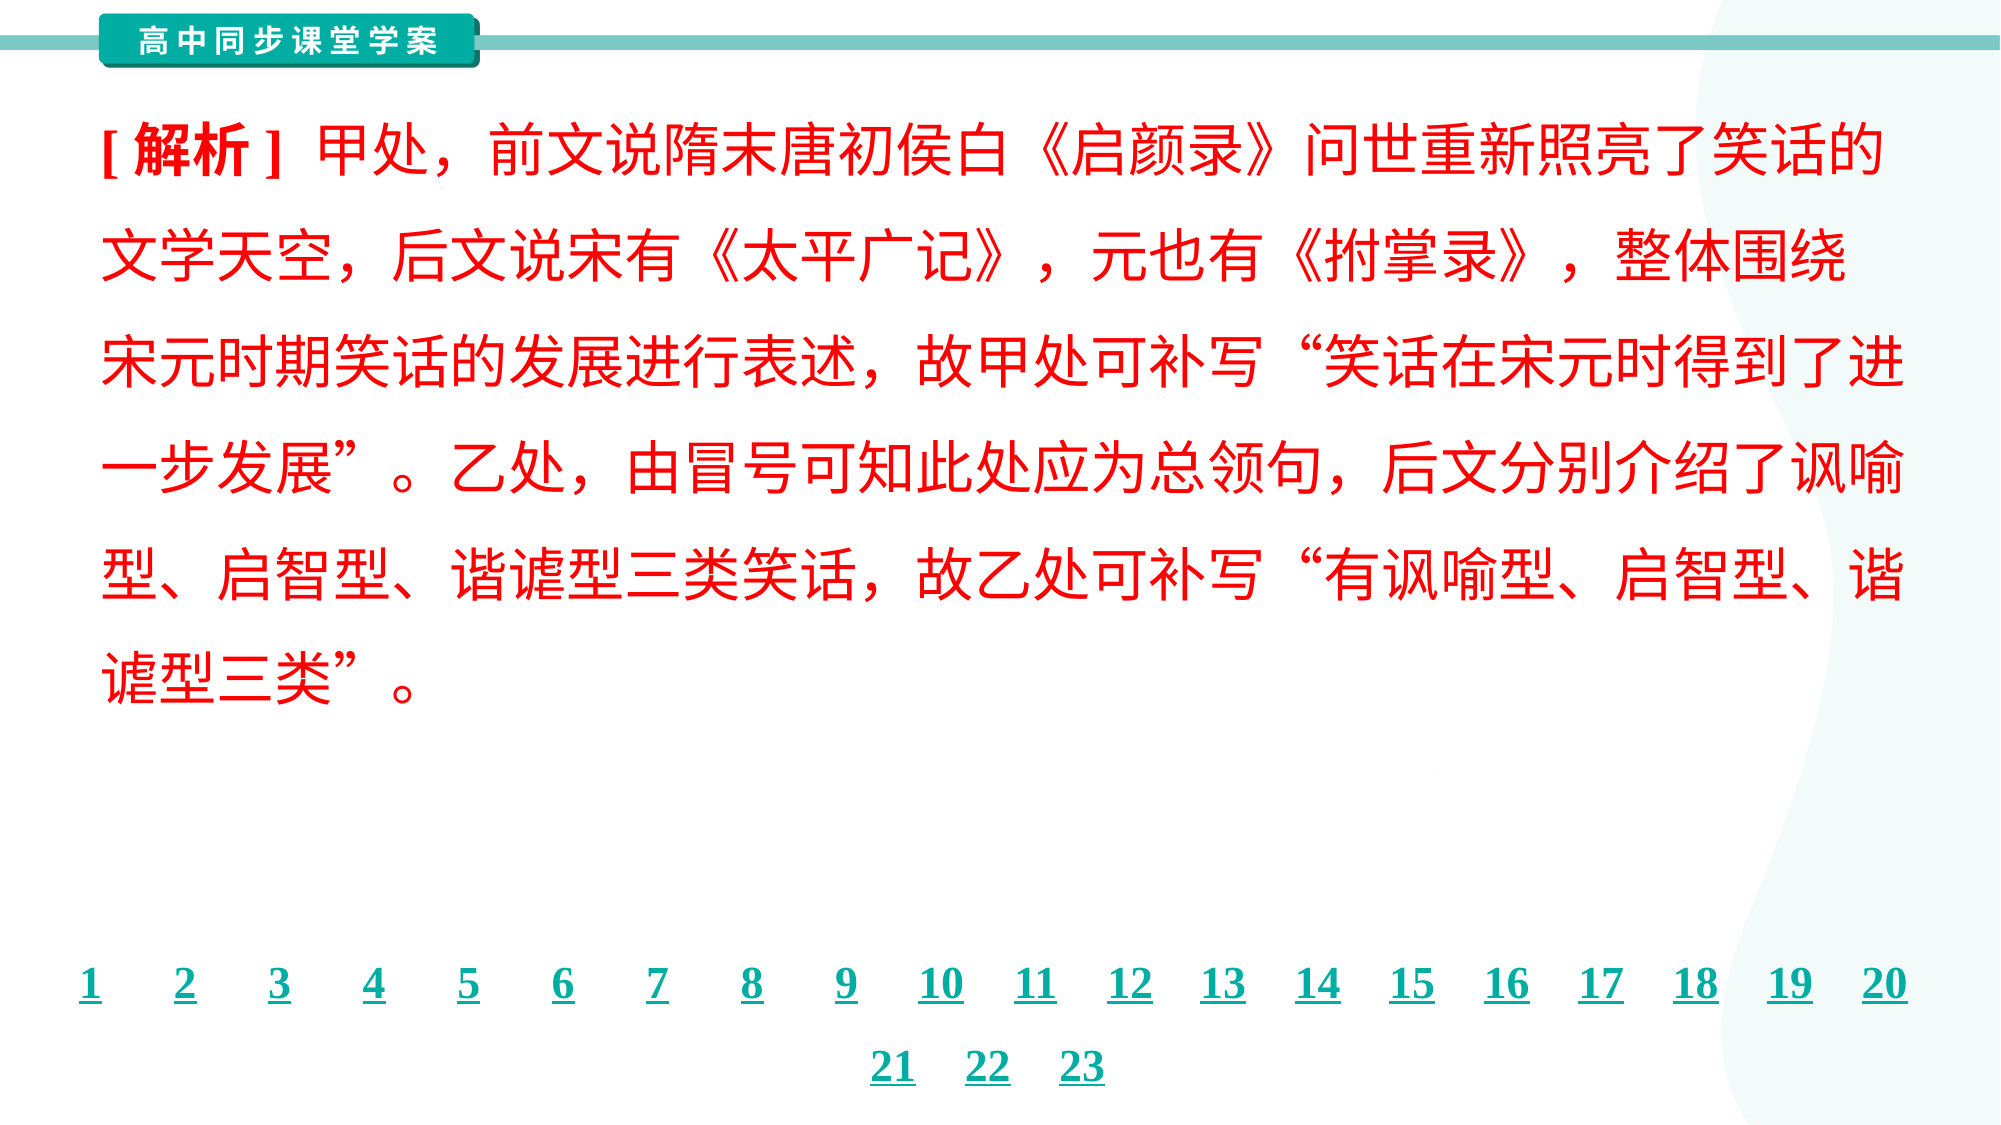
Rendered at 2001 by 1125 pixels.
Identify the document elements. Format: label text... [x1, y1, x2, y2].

text_box [解析] 甲处，前文说隋末唐初侯白《启颜录》问世重新照亮了笑话的 文学天空，后文说宋有《太平广记》，元也有《拊掌录》，整体围绕 宋元时期笑话的发展进行表述，故甲处可补写“笑话在宋元时得到了进 一步发展”。乙处，由冒号可知此处应为总领句，后文分别介绍了讽喻 型、启智型、谐谑型三类笑话，故乙处可补写“有讽喻型、启智型、谐 谑型三类”。 [100, 76, 1899, 702]
picture [0, 0, 2000, 1125]
